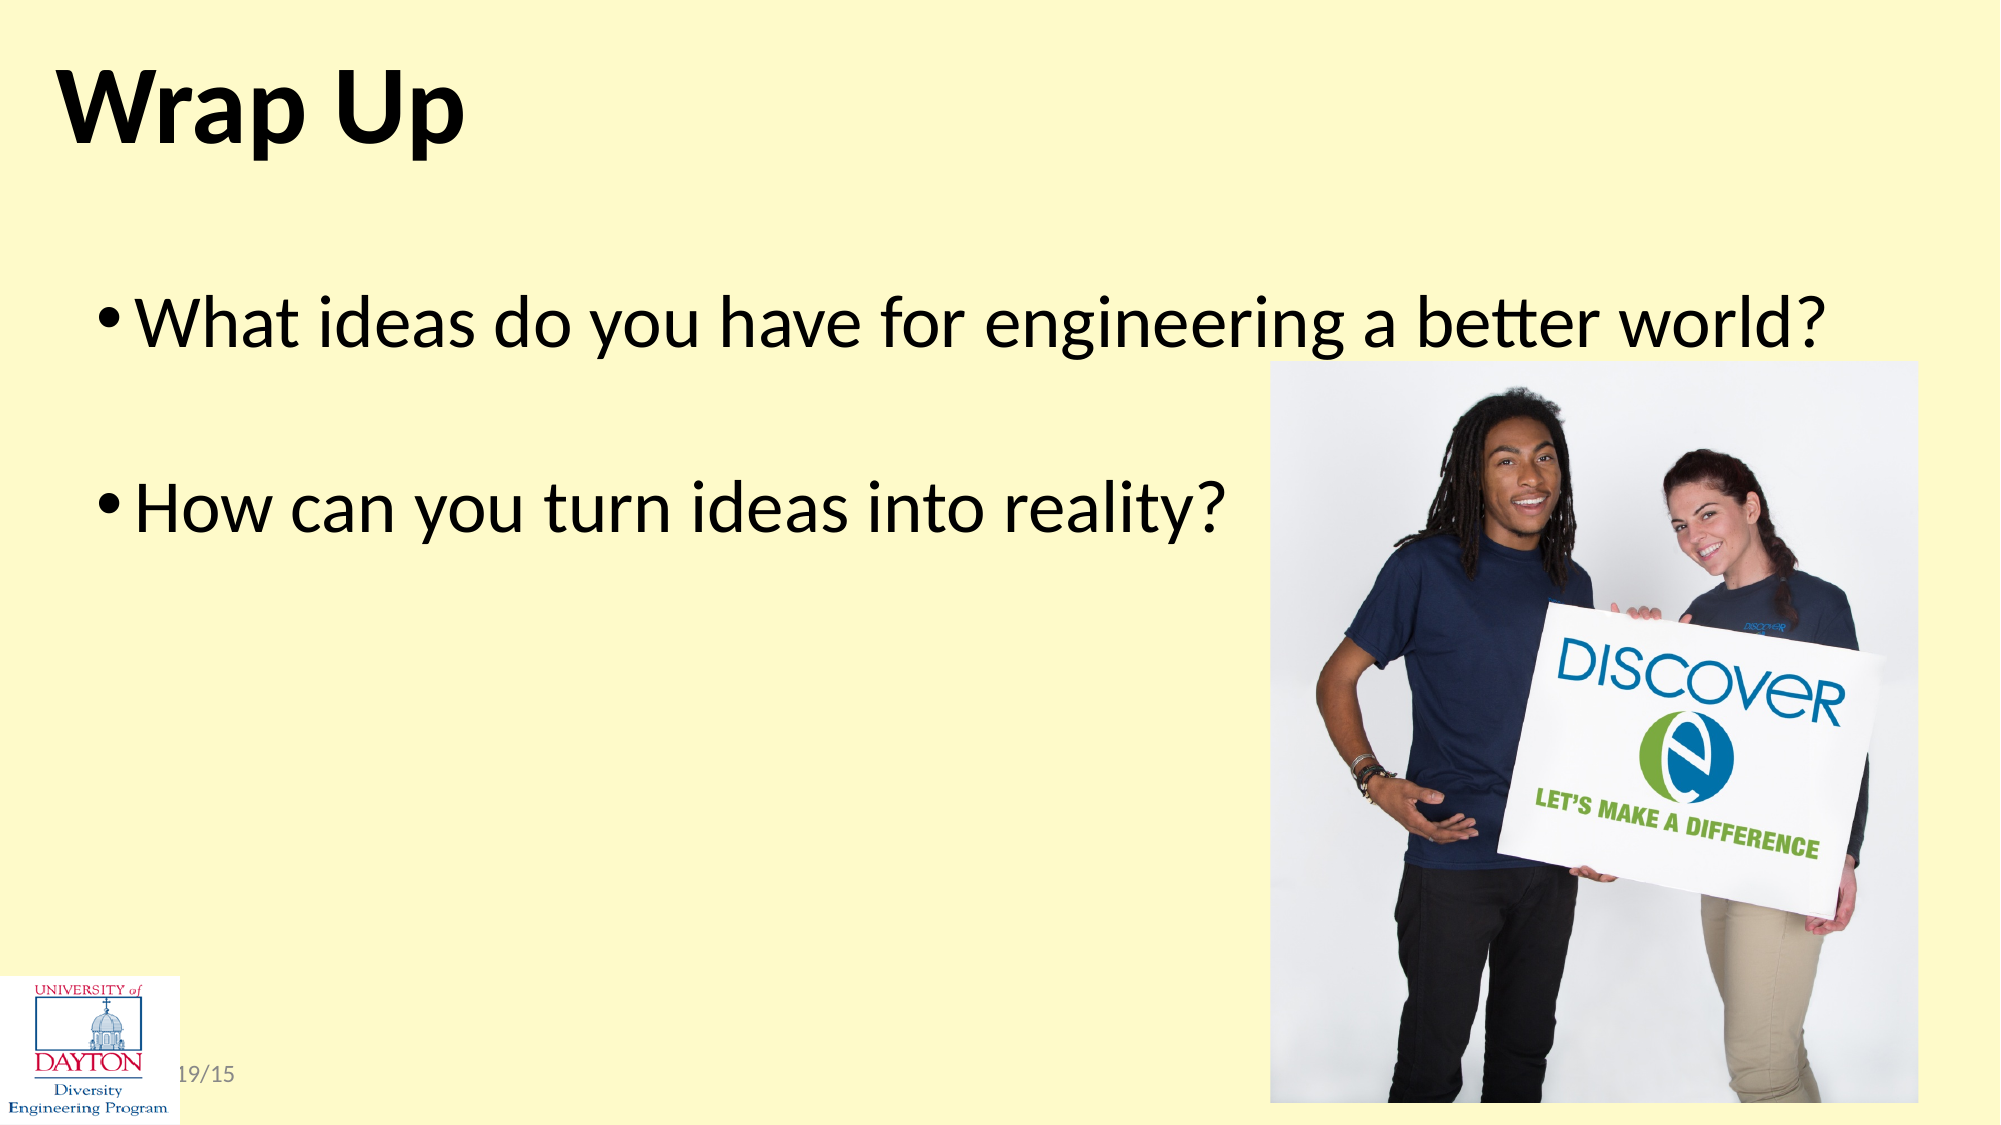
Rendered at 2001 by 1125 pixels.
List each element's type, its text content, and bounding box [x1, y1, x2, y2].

title Wrap Up [40, 21, 1766, 194]
picture [1270, 361, 1919, 1104]
picture [0, 976, 180, 1125]
list What ideas do you have for engineering a better world? How can you turn ideas into reality? [81, 191, 1875, 550]
